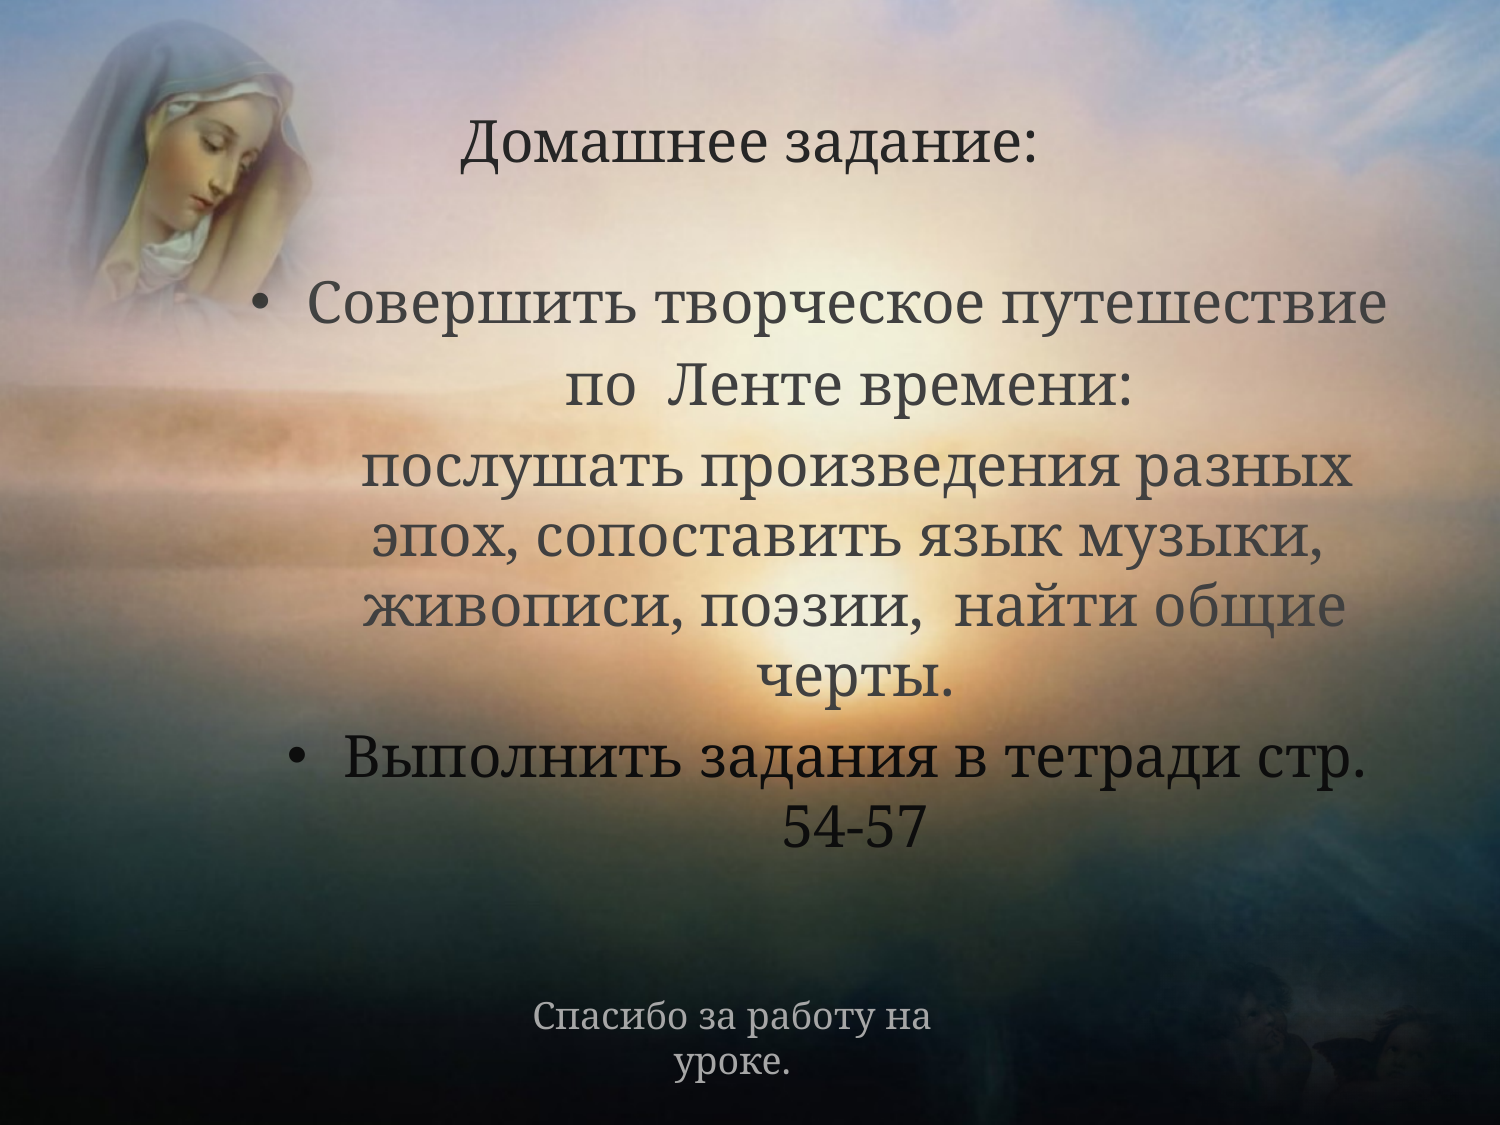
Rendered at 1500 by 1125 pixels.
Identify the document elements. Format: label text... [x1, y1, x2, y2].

list Совершить творческое путешествие по Ленте времени: послушать произведения разных эпох, сопоставить язык музыки, живописи, поэзии, найти общие черты. Выполнить задания в тетради стр. 54-57 [234, 257, 1421, 935]
text_box Спасибо за работу на уроке. [457, 984, 1008, 1090]
title Домашнее задание: [392, 45, 1425, 233]
picture [0, 0, 1500, 1125]
